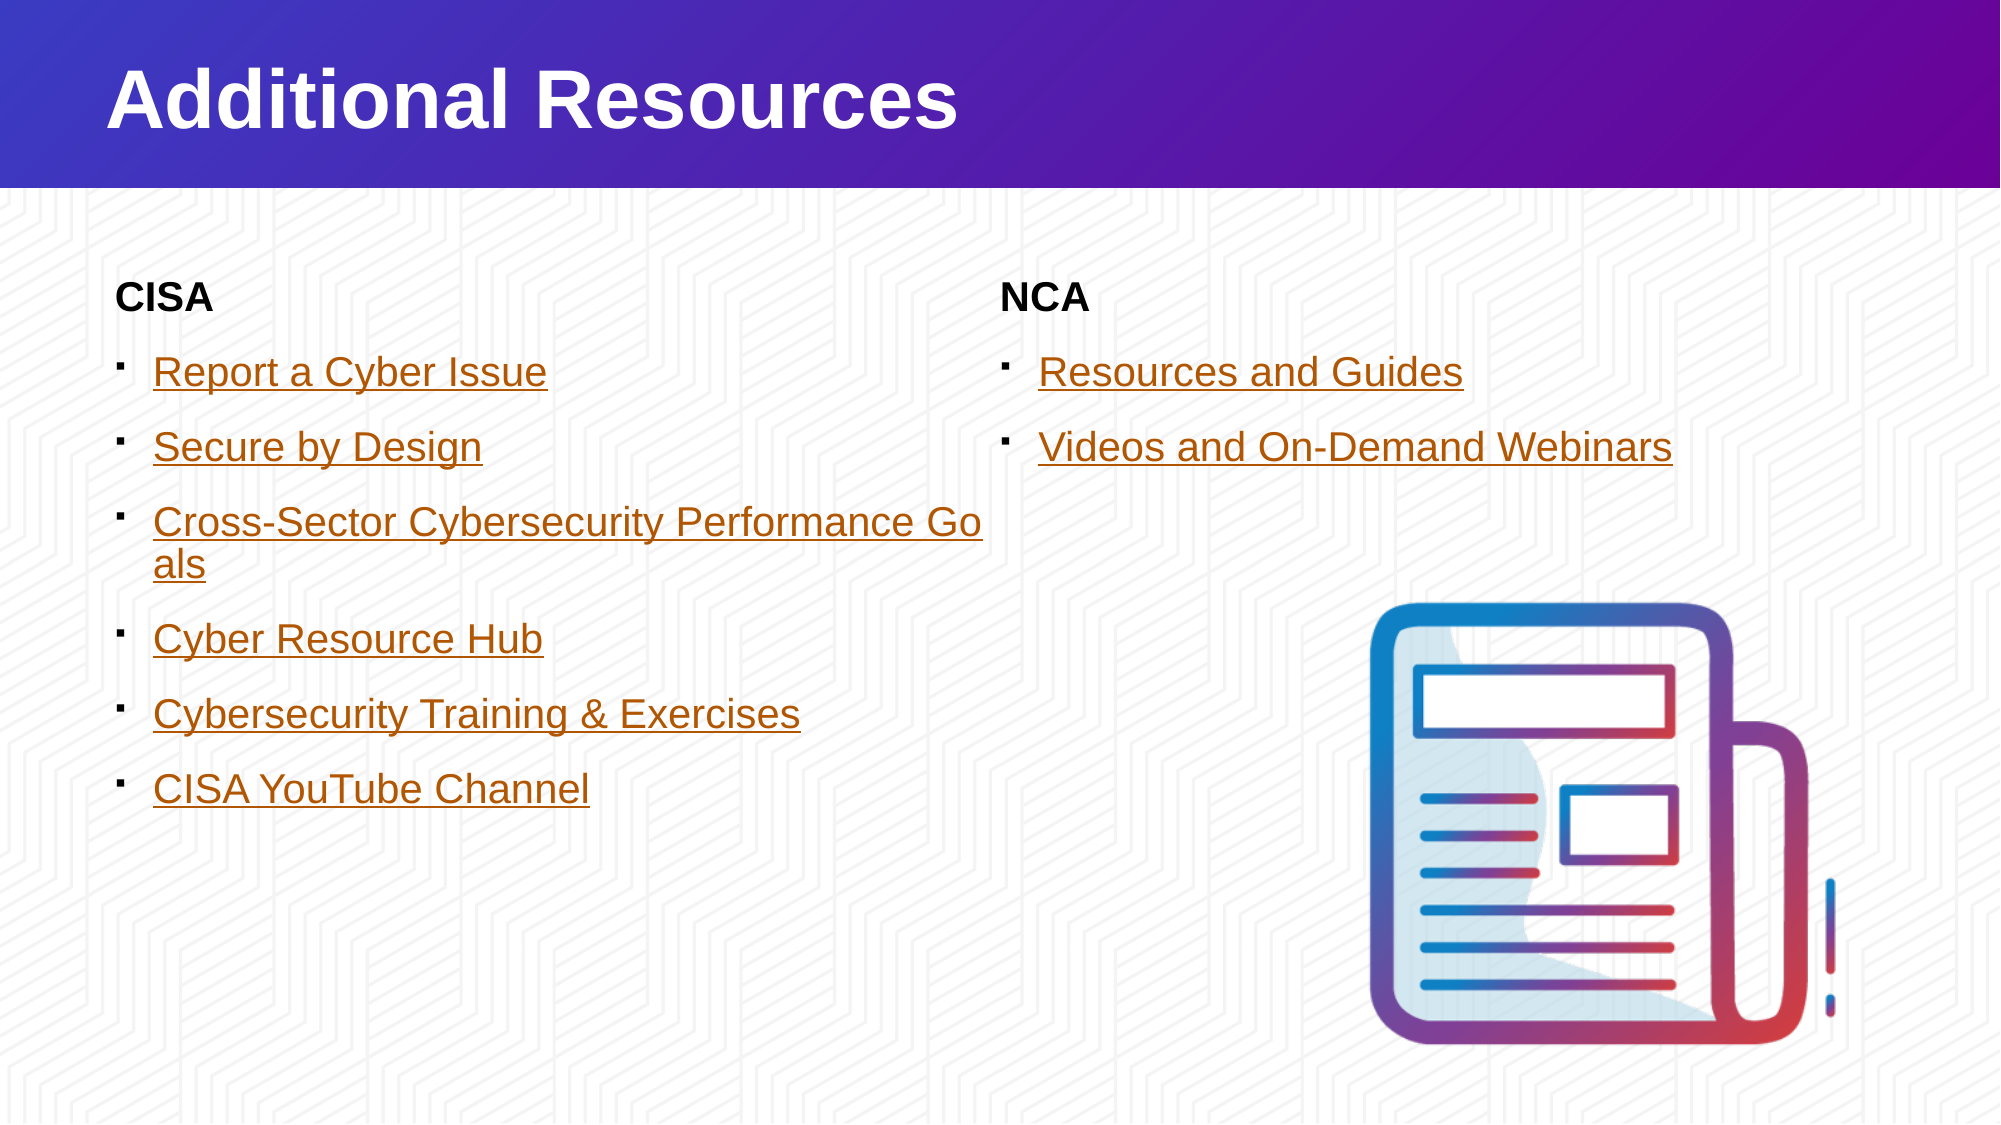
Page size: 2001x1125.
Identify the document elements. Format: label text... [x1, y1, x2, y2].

list CISA Report a Cyber Issue Secure by Design Cross-Sector Cybersecurity Performance Goals Cyber Resource Hub Cybersecurity Training & Exercises CISA YouTube Channel NCA Resources and Guides Videos and On-Demand Webinars [99, 262, 1900, 888]
picture [0, 0, 2001, 1125]
title Additional Resources [0, 0, 2000, 188]
